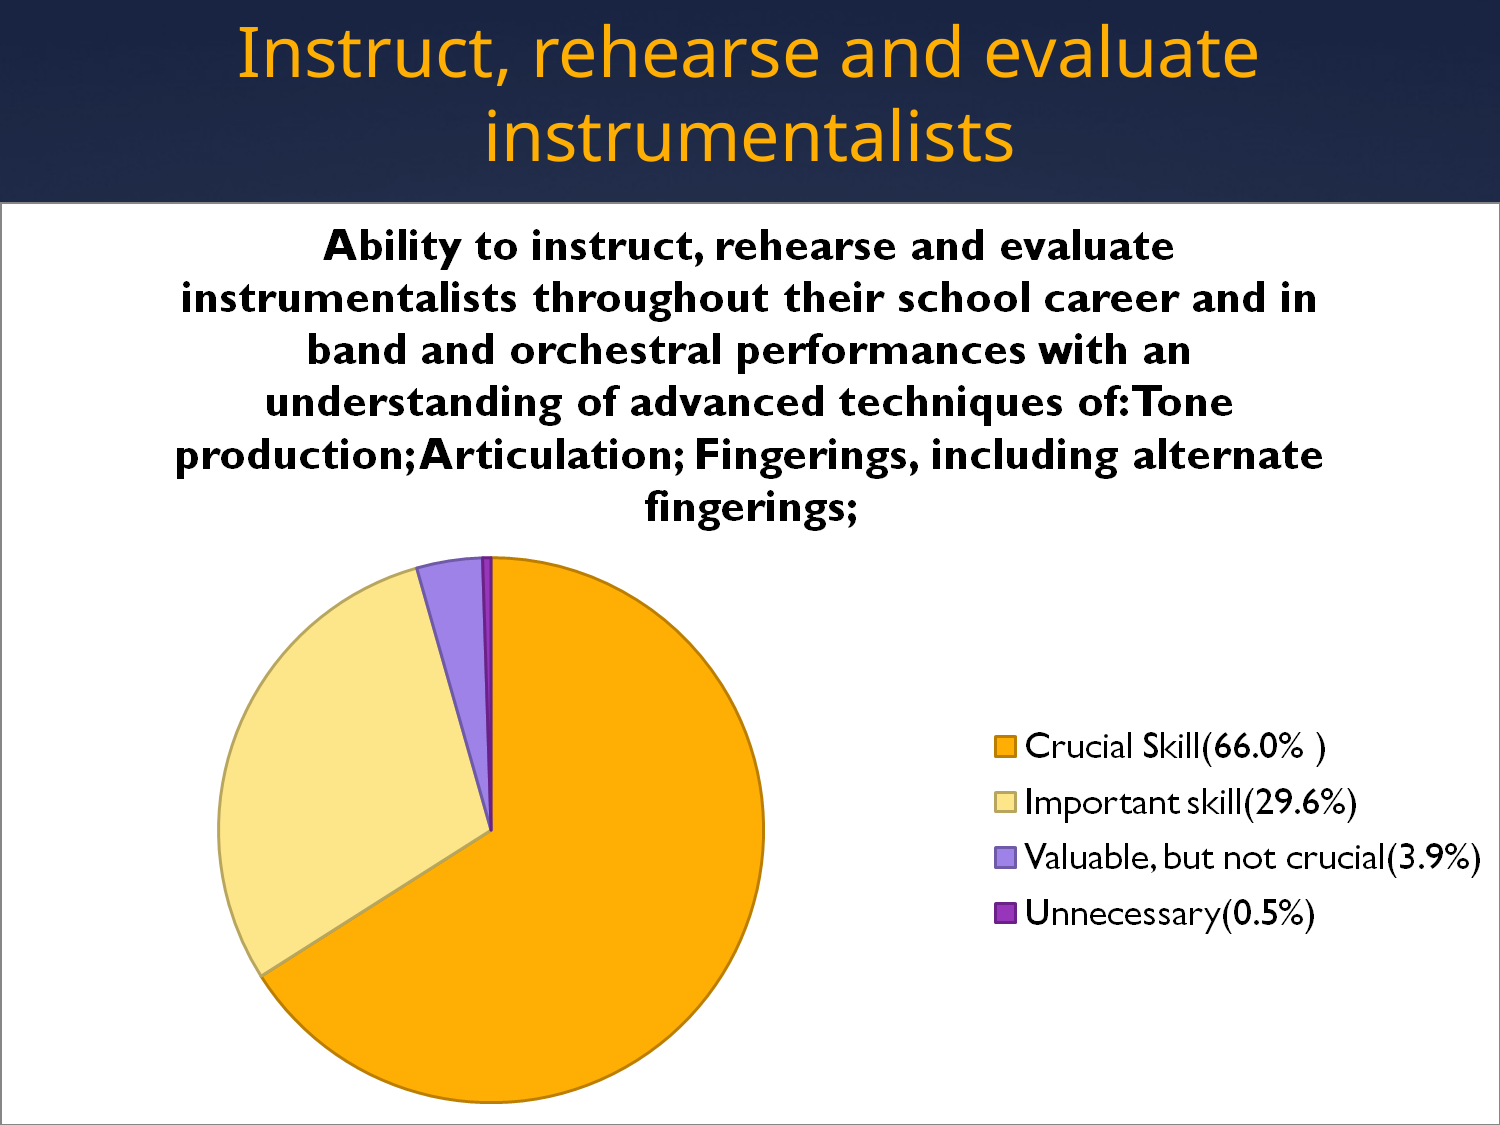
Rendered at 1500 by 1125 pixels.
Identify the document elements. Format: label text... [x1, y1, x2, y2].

title Instruct, rehearse and evaluate instrumentalists [100, 0, 1400, 185]
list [0, 201, 1500, 1125]
